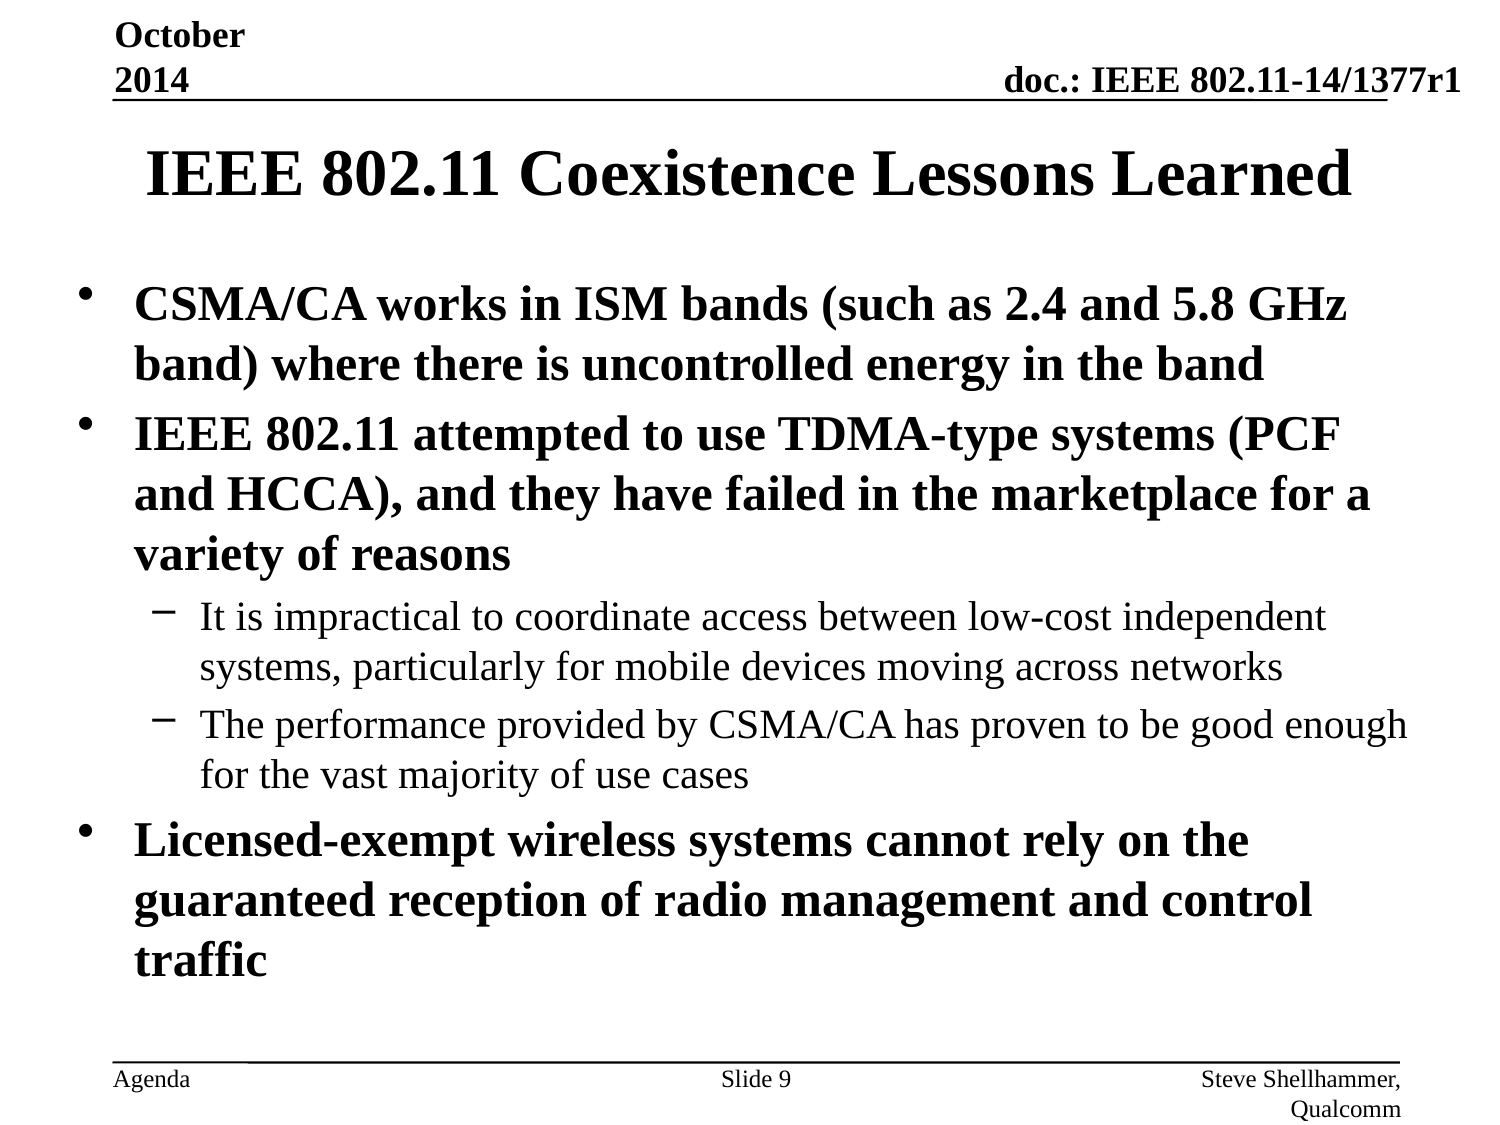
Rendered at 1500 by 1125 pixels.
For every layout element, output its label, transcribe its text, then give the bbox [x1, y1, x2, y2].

slide_number Slide 9 [712, 1061, 800, 1093]
footer Steve Shellhammer, Qualcomm [1084, 1061, 1402, 1093]
title IEEE 802.11 Coexistence Lessons Learned [112, 112, 1388, 225]
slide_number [114, 54, 316, 101]
list CSMA/CA works in ISM bands (such as 2.4 and 5.8 GHz band) where there is uncontrolled energy in the band IEEE 802.11 attempted to use TDMA-type systems (PCF and HCCA), and they have failed in the marketplace for a variety of reasons It is impractical to coordinate access between low-cost independent systems, particularly for mobile devices moving across networks The performance provided by CSMA/CA has proven to be good enough for the vast majority of use cases Licensed-exempt wireless systems cannot rely on the guaranteed reception of radio management and control traffic [62, 262, 1425, 1000]
